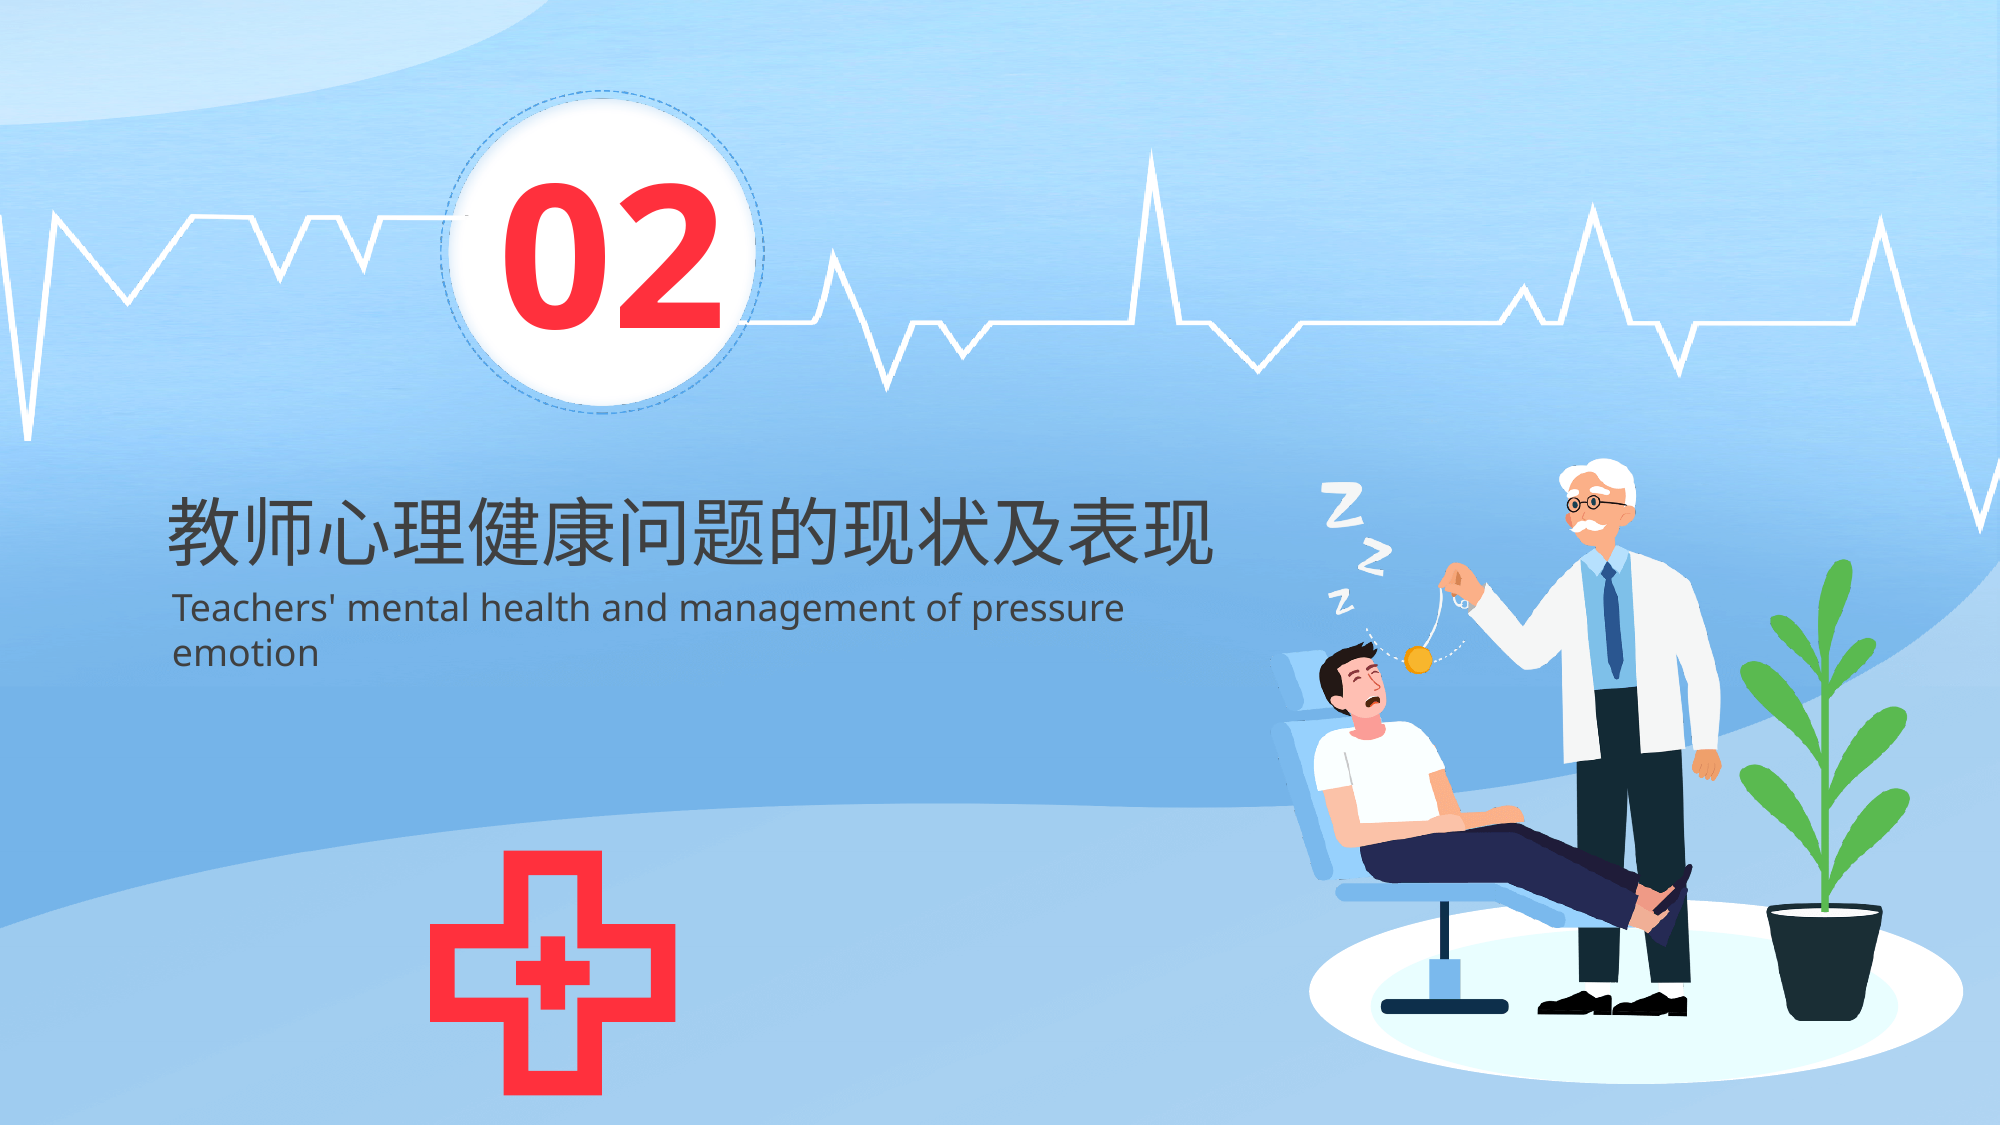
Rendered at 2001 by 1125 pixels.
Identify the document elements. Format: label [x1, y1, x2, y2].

picture [0, 0, 2001, 1125]
text_box [1026, 414, 2000, 1125]
